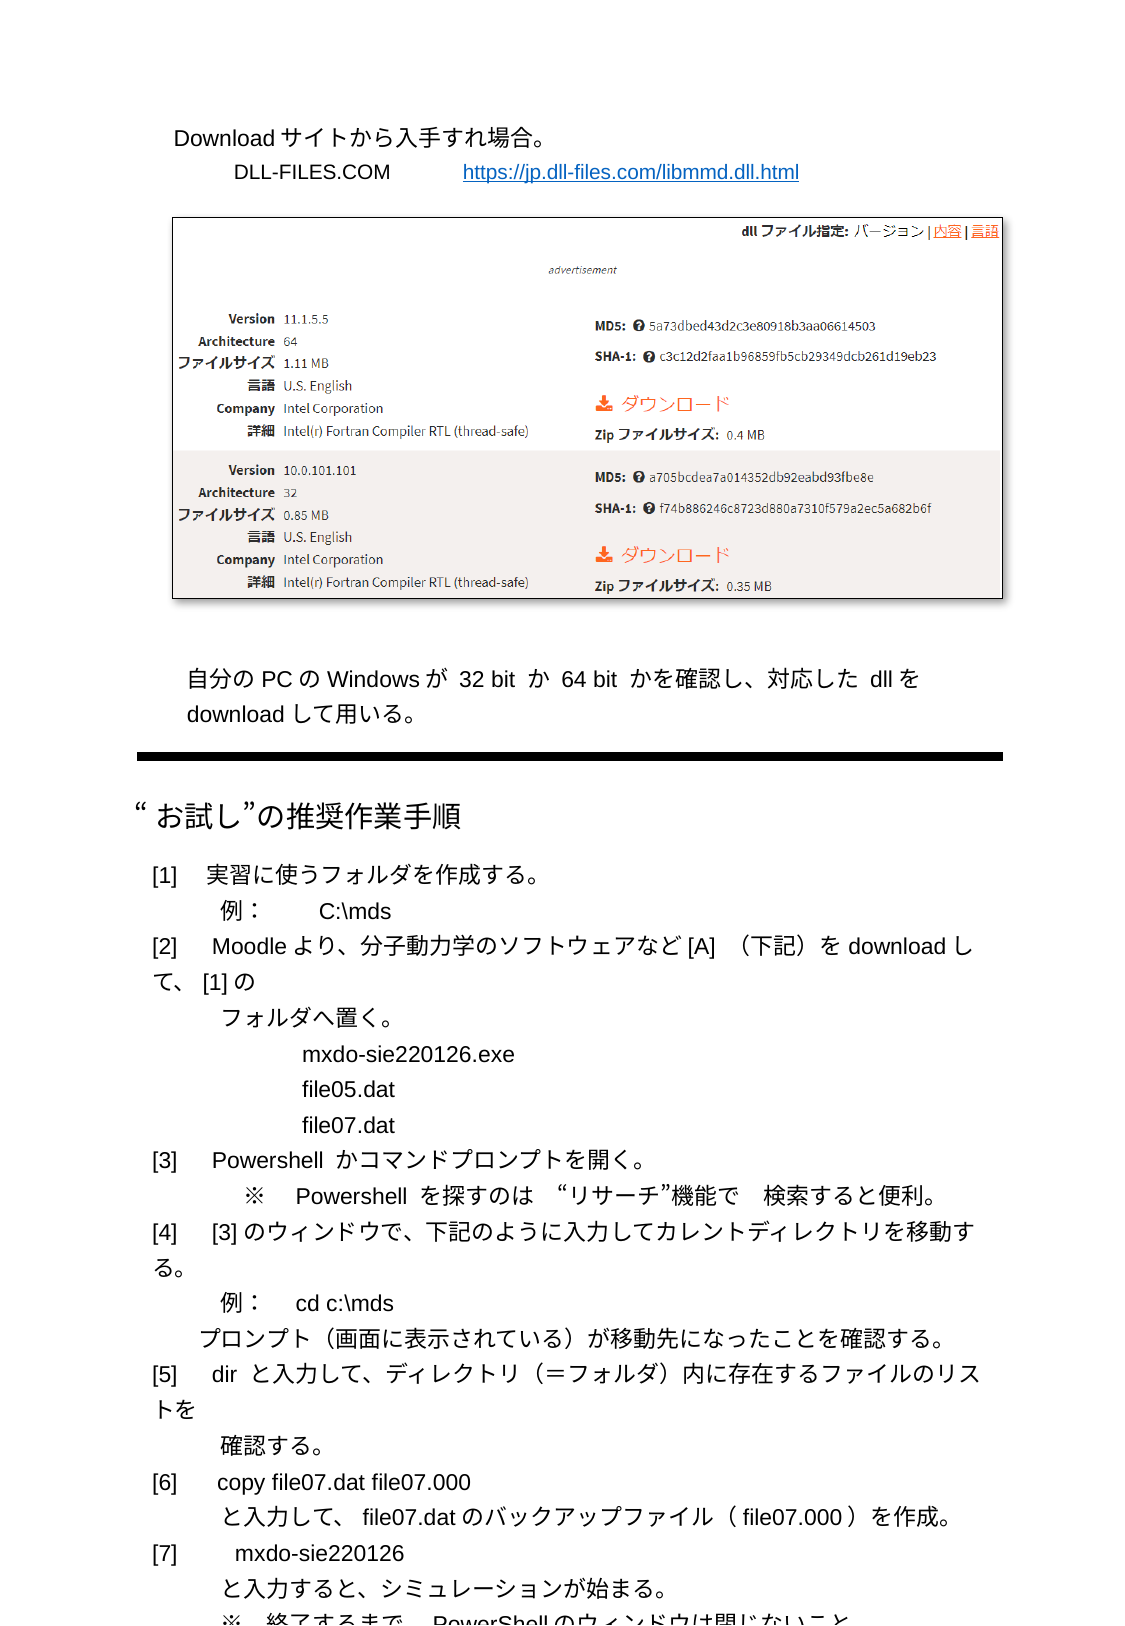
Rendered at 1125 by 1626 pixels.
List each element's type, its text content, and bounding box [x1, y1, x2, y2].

text_box “お試し”の推奨作業手順 [119, 780, 624, 841]
text_box [1] 実習に使うフォルダを作成する。 例： C:\mds [2] Moodleより、分子動力学のソフトウェアなど[A] （下記）をdownloadして、[1]の フォルダへ置く。 mxdo-sie220126.exe file05.dat file07.dat [3] Powershell かコマンドプロンプトを開く。 ※ Powershell を探すのは “リサーチ”機能で 検索すると便利。 [4] [3]のウィンドウで、下記のように入力してカレントディレクトリを移動する。 例： cd c:\mds プロンプト（画面に表示されている）が移動先になったことを確認する。 [5] dir と入力して、ディレクトリ（＝フォルダ）内に存在するファイルのリストを 確認する。 [6] copy file07.dat file07.000 と入力して、file07.datのバックアップファイル（file07.000）を作成。 [7] mxdo-sie220126 と入力すると、シミュレーションが始まる。 ※ 終了するまで、PowerShellのウィンドウは閉じないこと。 [137, 845, 1003, 1625]
text_box Downloadサイトから入手すれ場合。 [158, 107, 967, 194]
text_box DLL-FILES.COM https://jp.dll-files.com/libmmd.dll.html [219, 151, 863, 191]
picture [171, 217, 1003, 599]
text_box 自分のPCのWindowsが 32 bit か 64 bit かを確認し、対応した dllをdownloadして用いる。 [172, 648, 980, 735]
